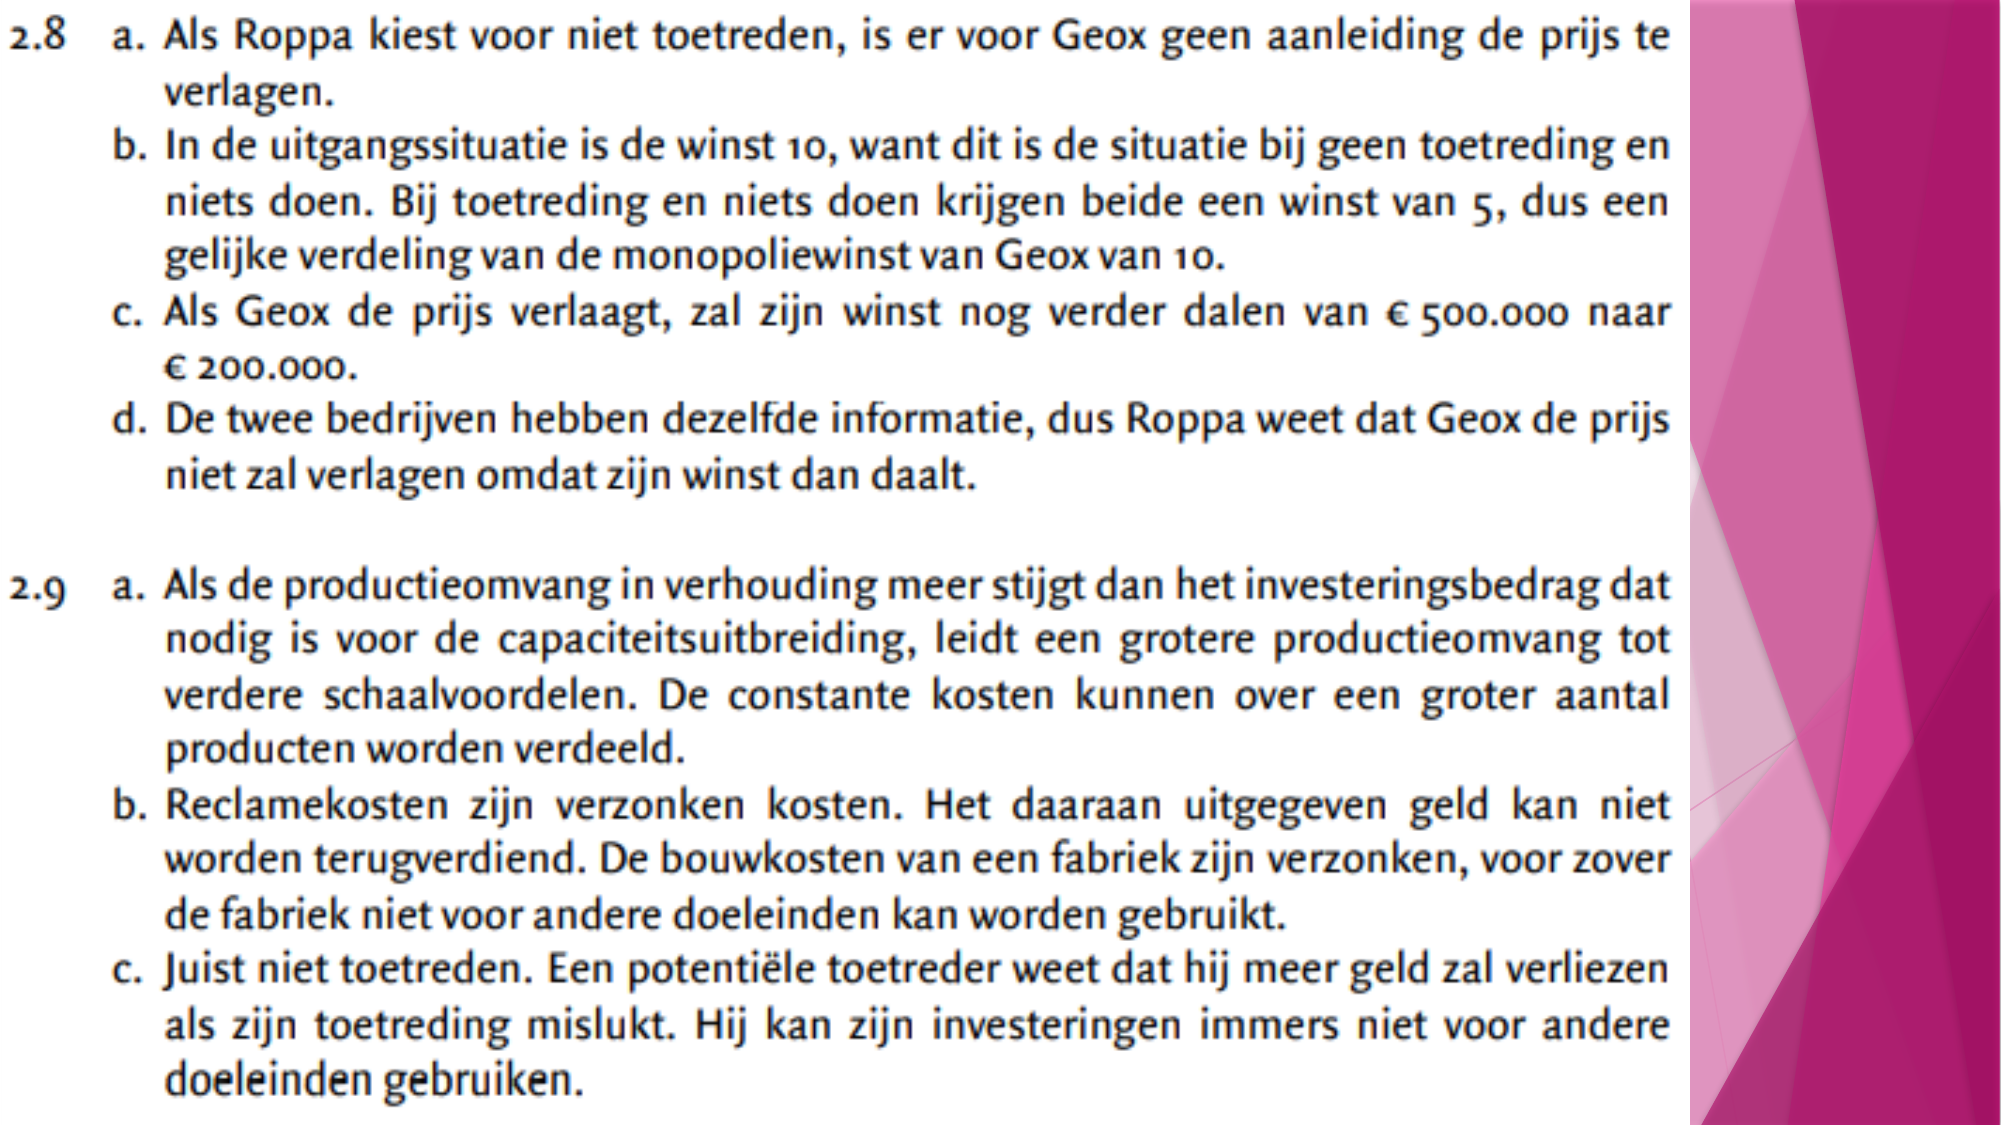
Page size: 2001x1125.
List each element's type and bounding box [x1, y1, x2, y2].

picture [0, 0, 1690, 1125]
